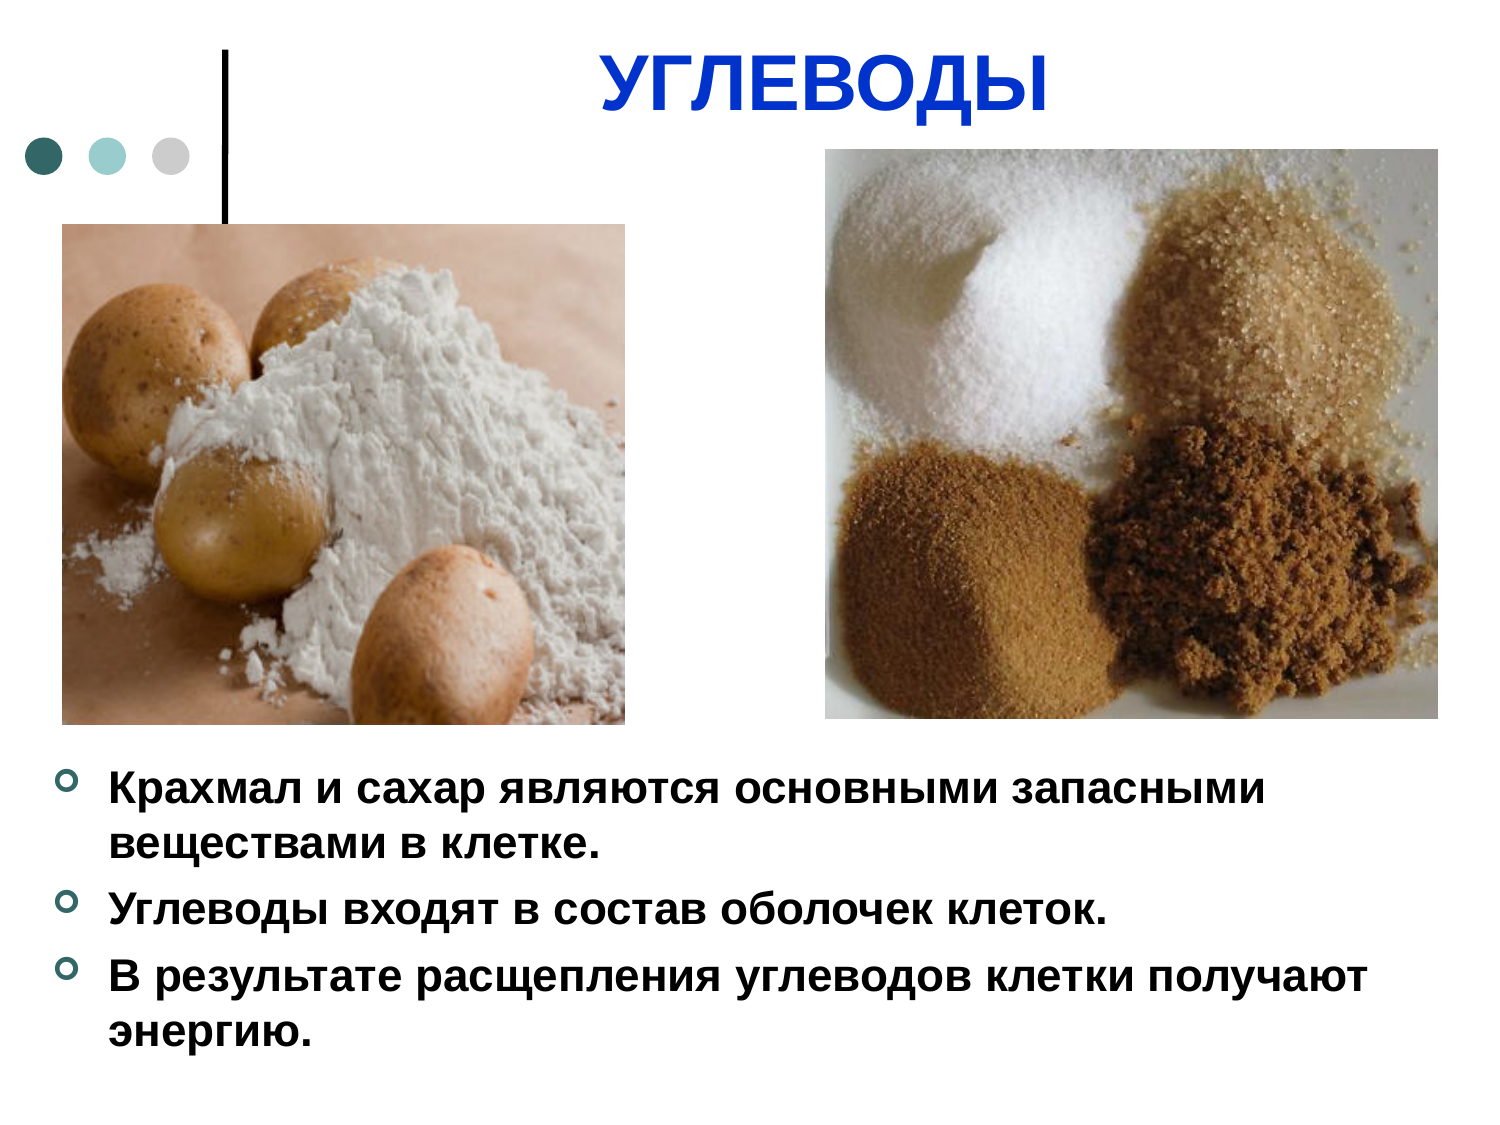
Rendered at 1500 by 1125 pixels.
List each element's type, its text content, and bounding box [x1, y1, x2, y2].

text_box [62, 223, 625, 725]
text_box Крахмал и сахар являются основными запасными веществами в клетке. Углеводы входят в состав оболочек клеток. В результате расщепления углеводов клетки получают энергию. [37, 750, 1438, 1075]
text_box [824, 149, 1438, 719]
text_box УГЛЕВОДЫ [249, 23, 1400, 134]
